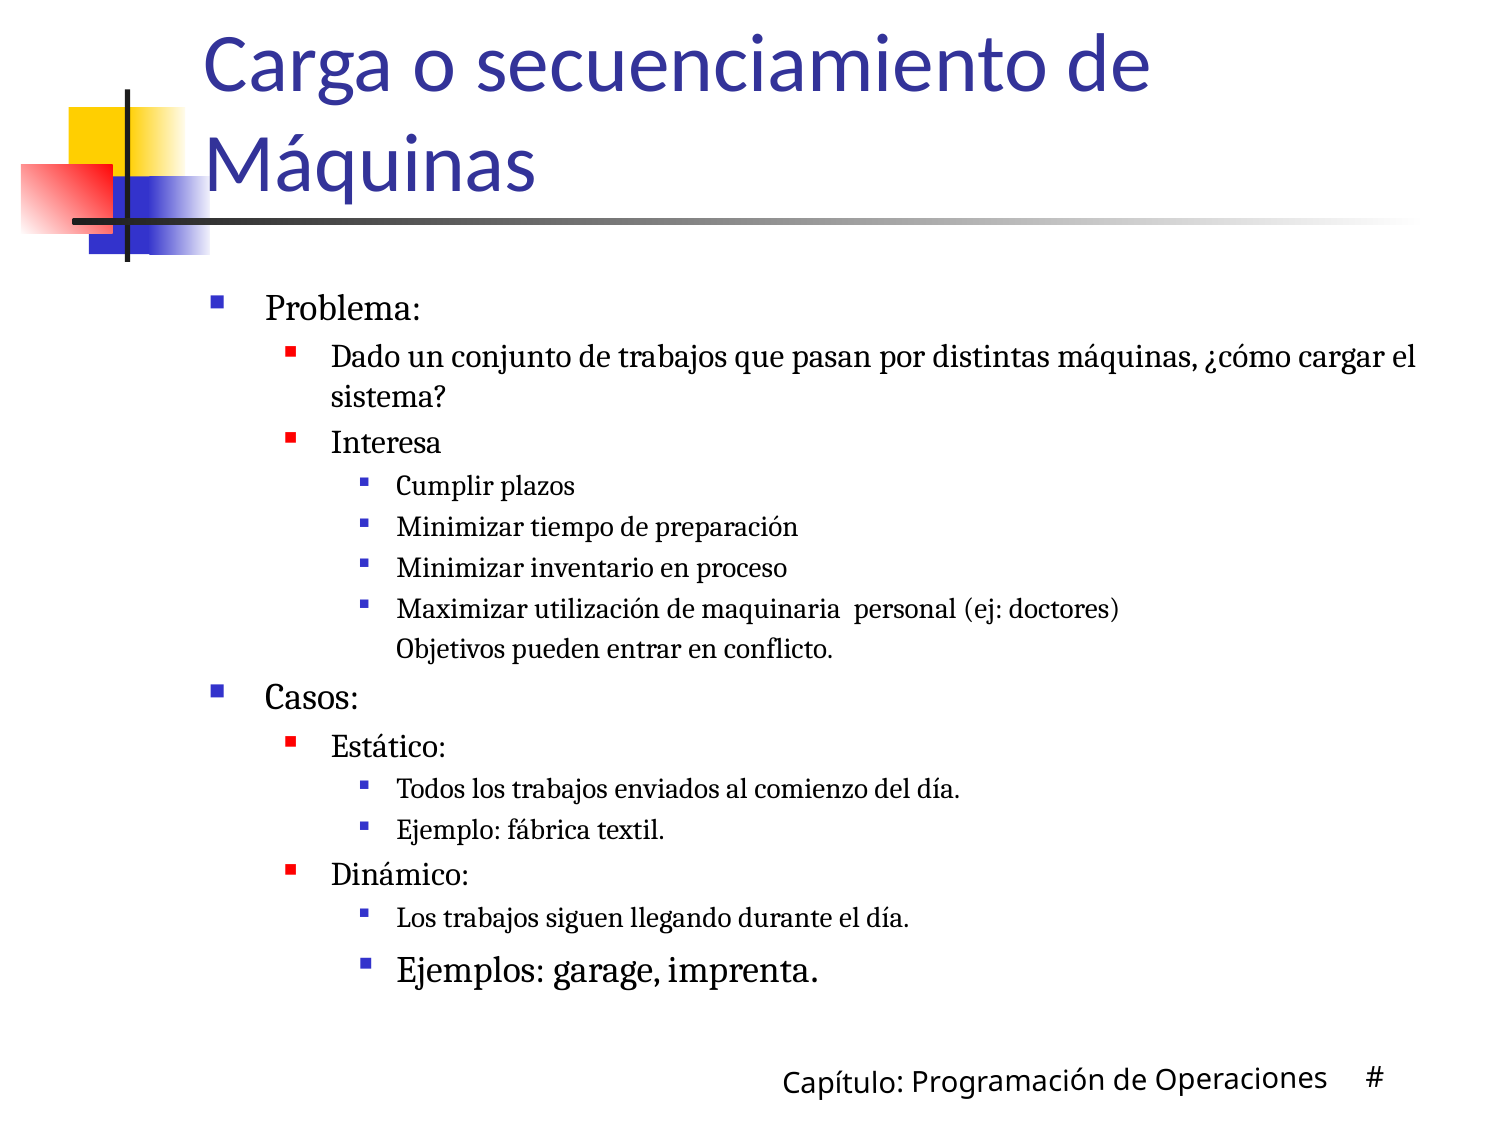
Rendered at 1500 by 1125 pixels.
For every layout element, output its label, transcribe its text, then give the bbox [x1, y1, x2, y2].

list Problema: Dado un conjunto de trabajos que pasan por distintas máquinas, ¿cómo cargar el sistema? Interesa Cumplir plazos Minimizar tiempo de preparación Minimizar inventario en proceso Maximizar utilización de maquinaria personal (ej: doctores) Objetivos pueden entrar en conflicto. Casos: Estático: Todos los trabajos enviados al comienzo del día. Ejemplo: fábrica textil. Dinámico: Los trabajos siguen llegando durante el día. Ejemplos: garage, imprenta. [193, 274, 1470, 1007]
title Carga o secuenciamiento de Máquinas [188, 27, 1468, 216]
footer Capítulo: Programación de Operaciones # [757, 1024, 1410, 1109]
